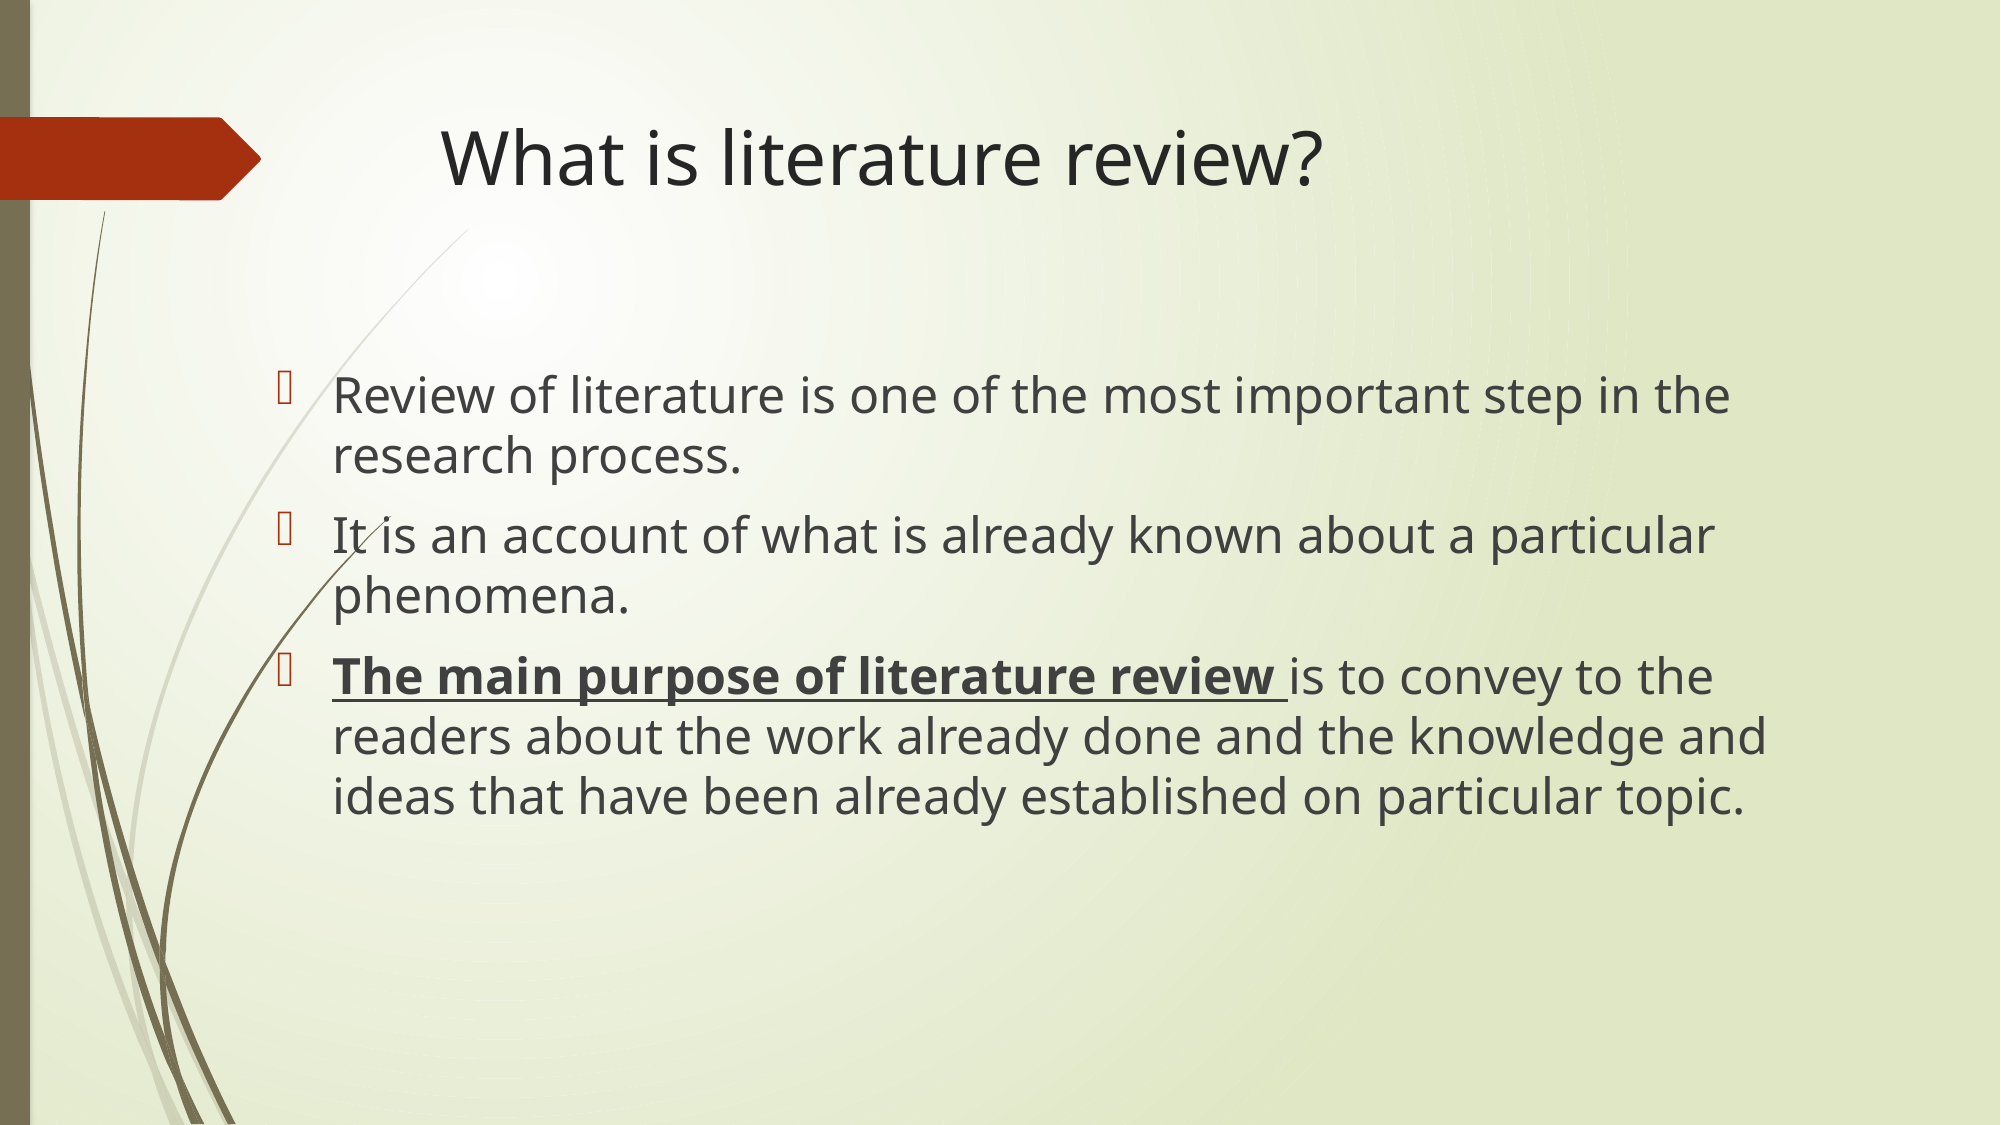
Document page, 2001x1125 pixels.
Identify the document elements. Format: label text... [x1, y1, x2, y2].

title What is literature review? [425, 102, 1888, 313]
list Review of literature is one of the most important step in the research process. It is an account of what is already known about a particular phenomena. The main purpose of literature review is to convey to the readers about the work already done and the knowledge and ideas that have been already established on particular topic. [261, 355, 1866, 1052]
